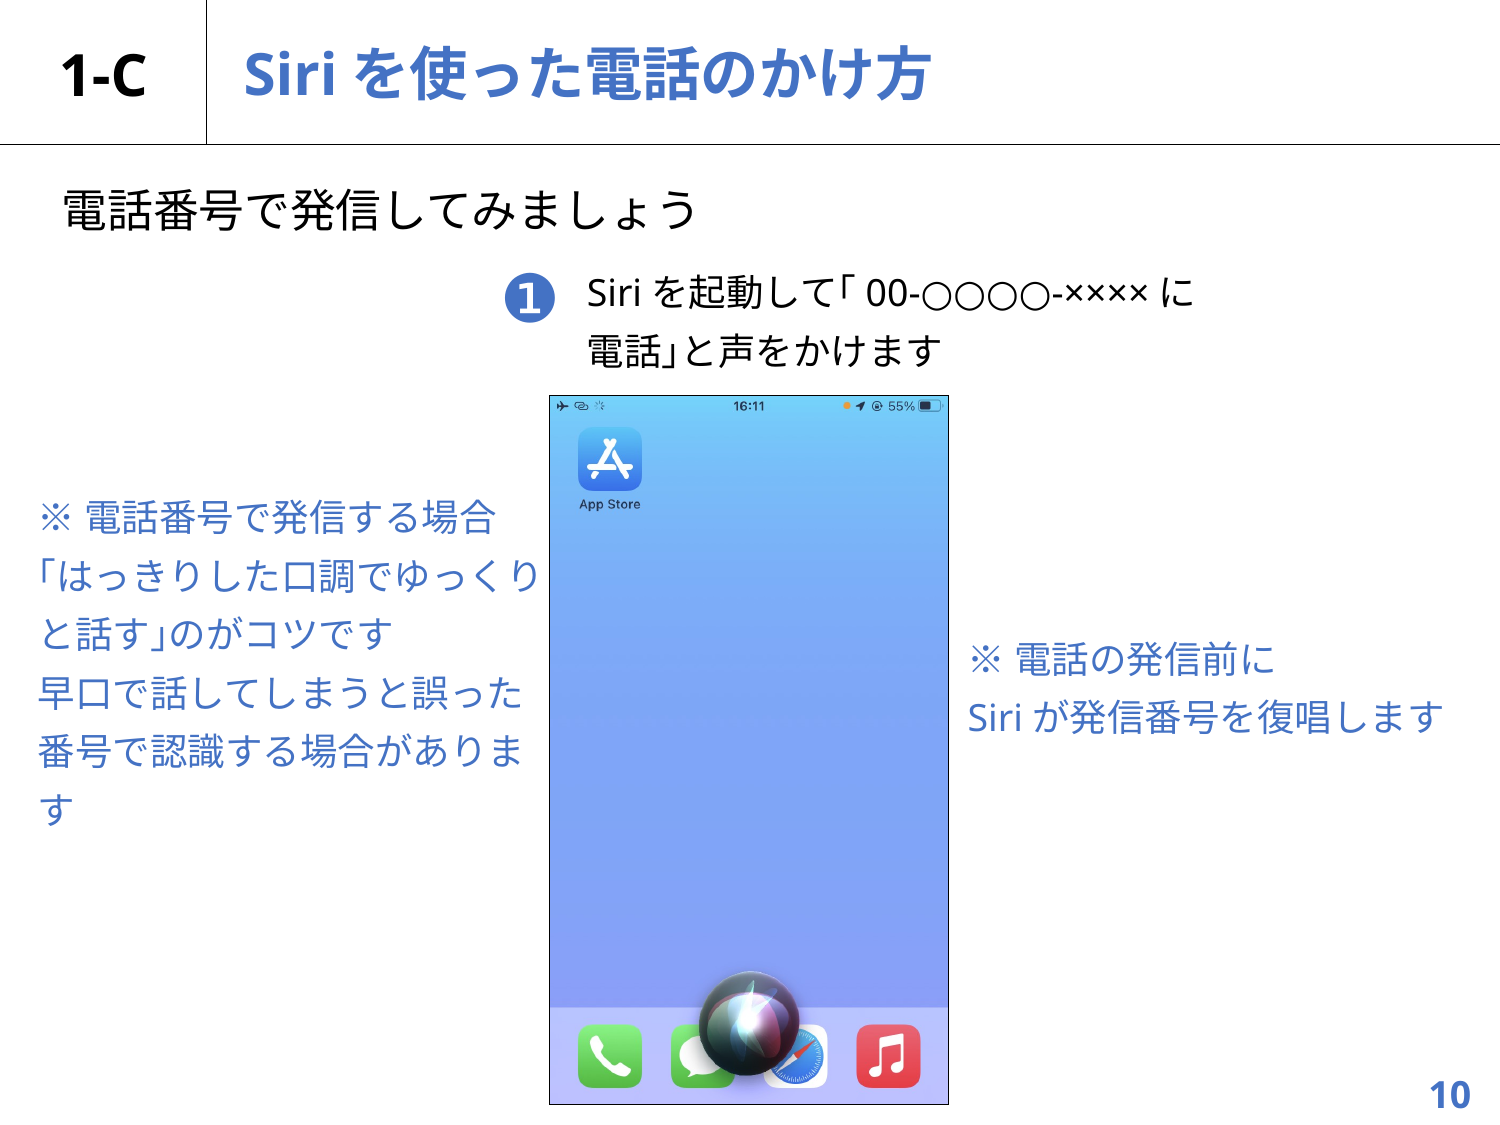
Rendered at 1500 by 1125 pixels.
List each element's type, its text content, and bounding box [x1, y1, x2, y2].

text_box Siriを起動して｢00-○○○○-××××に電話｣と声をかけます [571, 274, 1247, 381]
text_box ※電話番号で発信する場合｢はっきりした口調でゆっくりと話す｣のがコツです 早口で話してしまうと誤った 番号で認識する場合があります [37, 473, 549, 839]
title Siriを使った電話のかけ方 [228, 36, 1472, 116]
text_box 電話番号で発信してみましょう [46, 180, 1422, 274]
picture [549, 395, 949, 1105]
text_box ❶ [486, 274, 563, 343]
text_box 1-C [0, 0, 207, 147]
text_box 10 [1399, 1063, 1500, 1123]
text_box ※電話の発信前に Siriが発信番号を復唱します [955, 614, 1472, 747]
